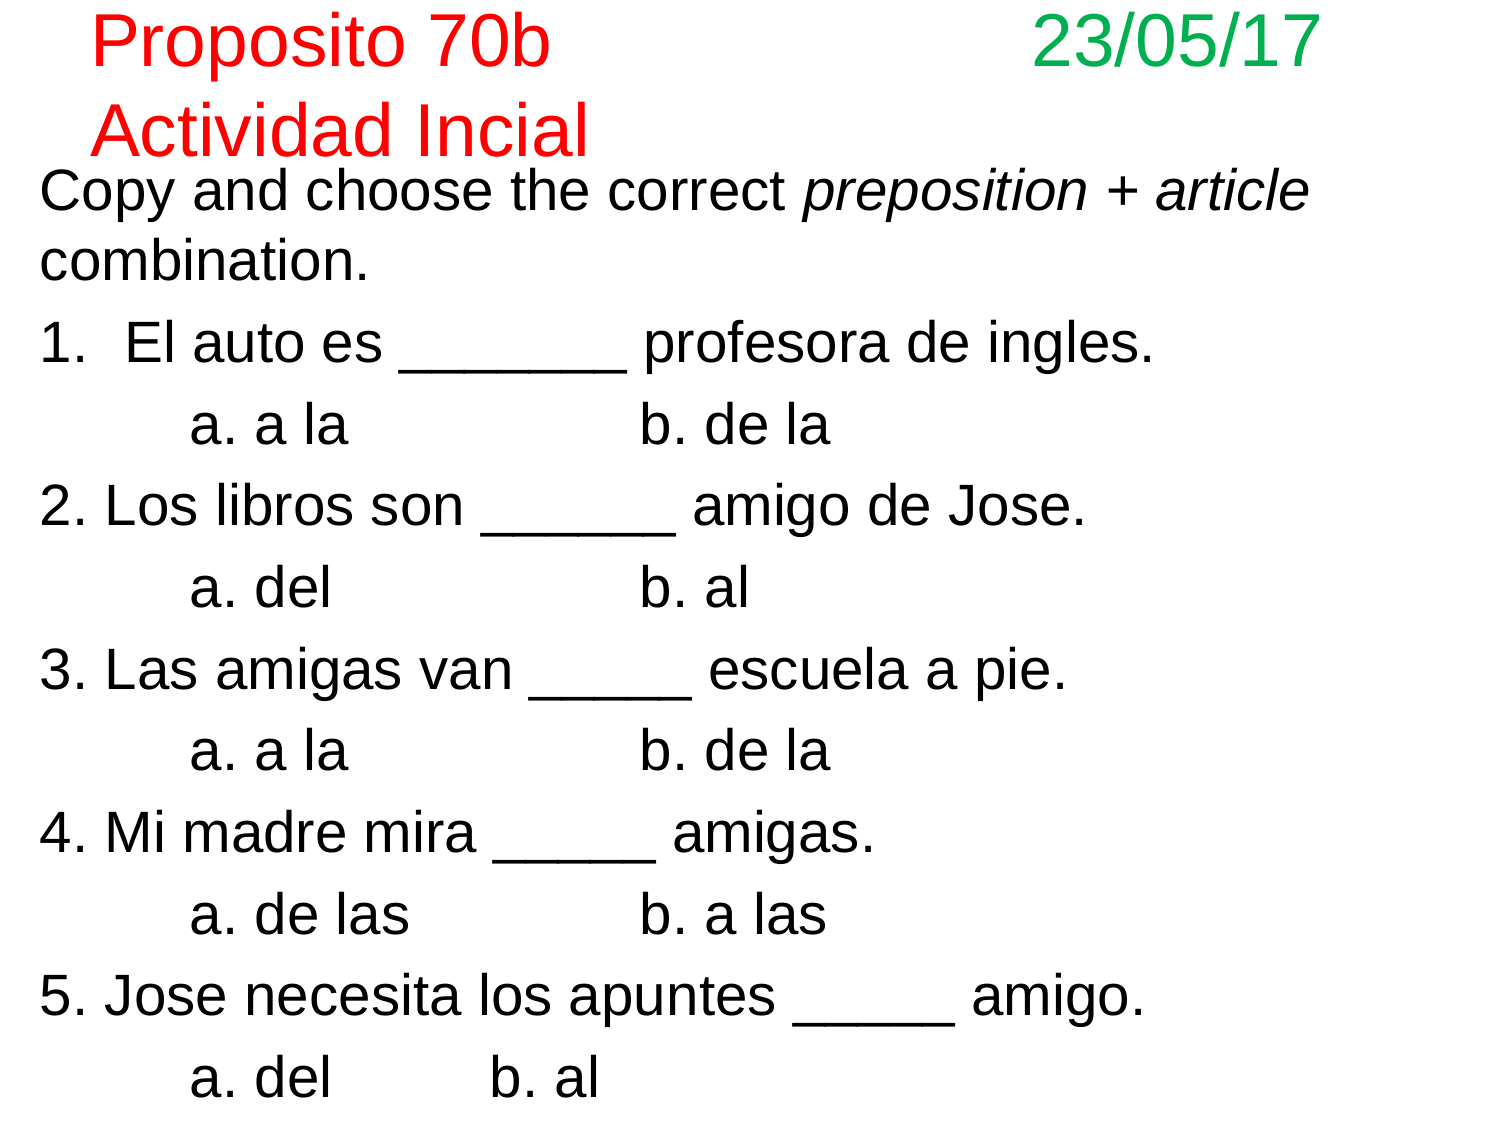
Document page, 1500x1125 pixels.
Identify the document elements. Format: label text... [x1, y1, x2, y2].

title Proposito 70b 23/05/17 Actividad Incial [75, 0, 1425, 145]
list Copy and choose the correct preposition + article combination. El auto es _______ profesora de ingles. a. a la b. de la 2. Los libros son ______ amigo de Jose. a. del b. al 3. Las amigas van _____ escuela a pie. a. a la b. de la 4. Mi madre mira _____ amigas. a. de las b. a las 5. Jose necesita los apuntes _____ amigo. a. del b. al [24, 145, 1500, 888]
